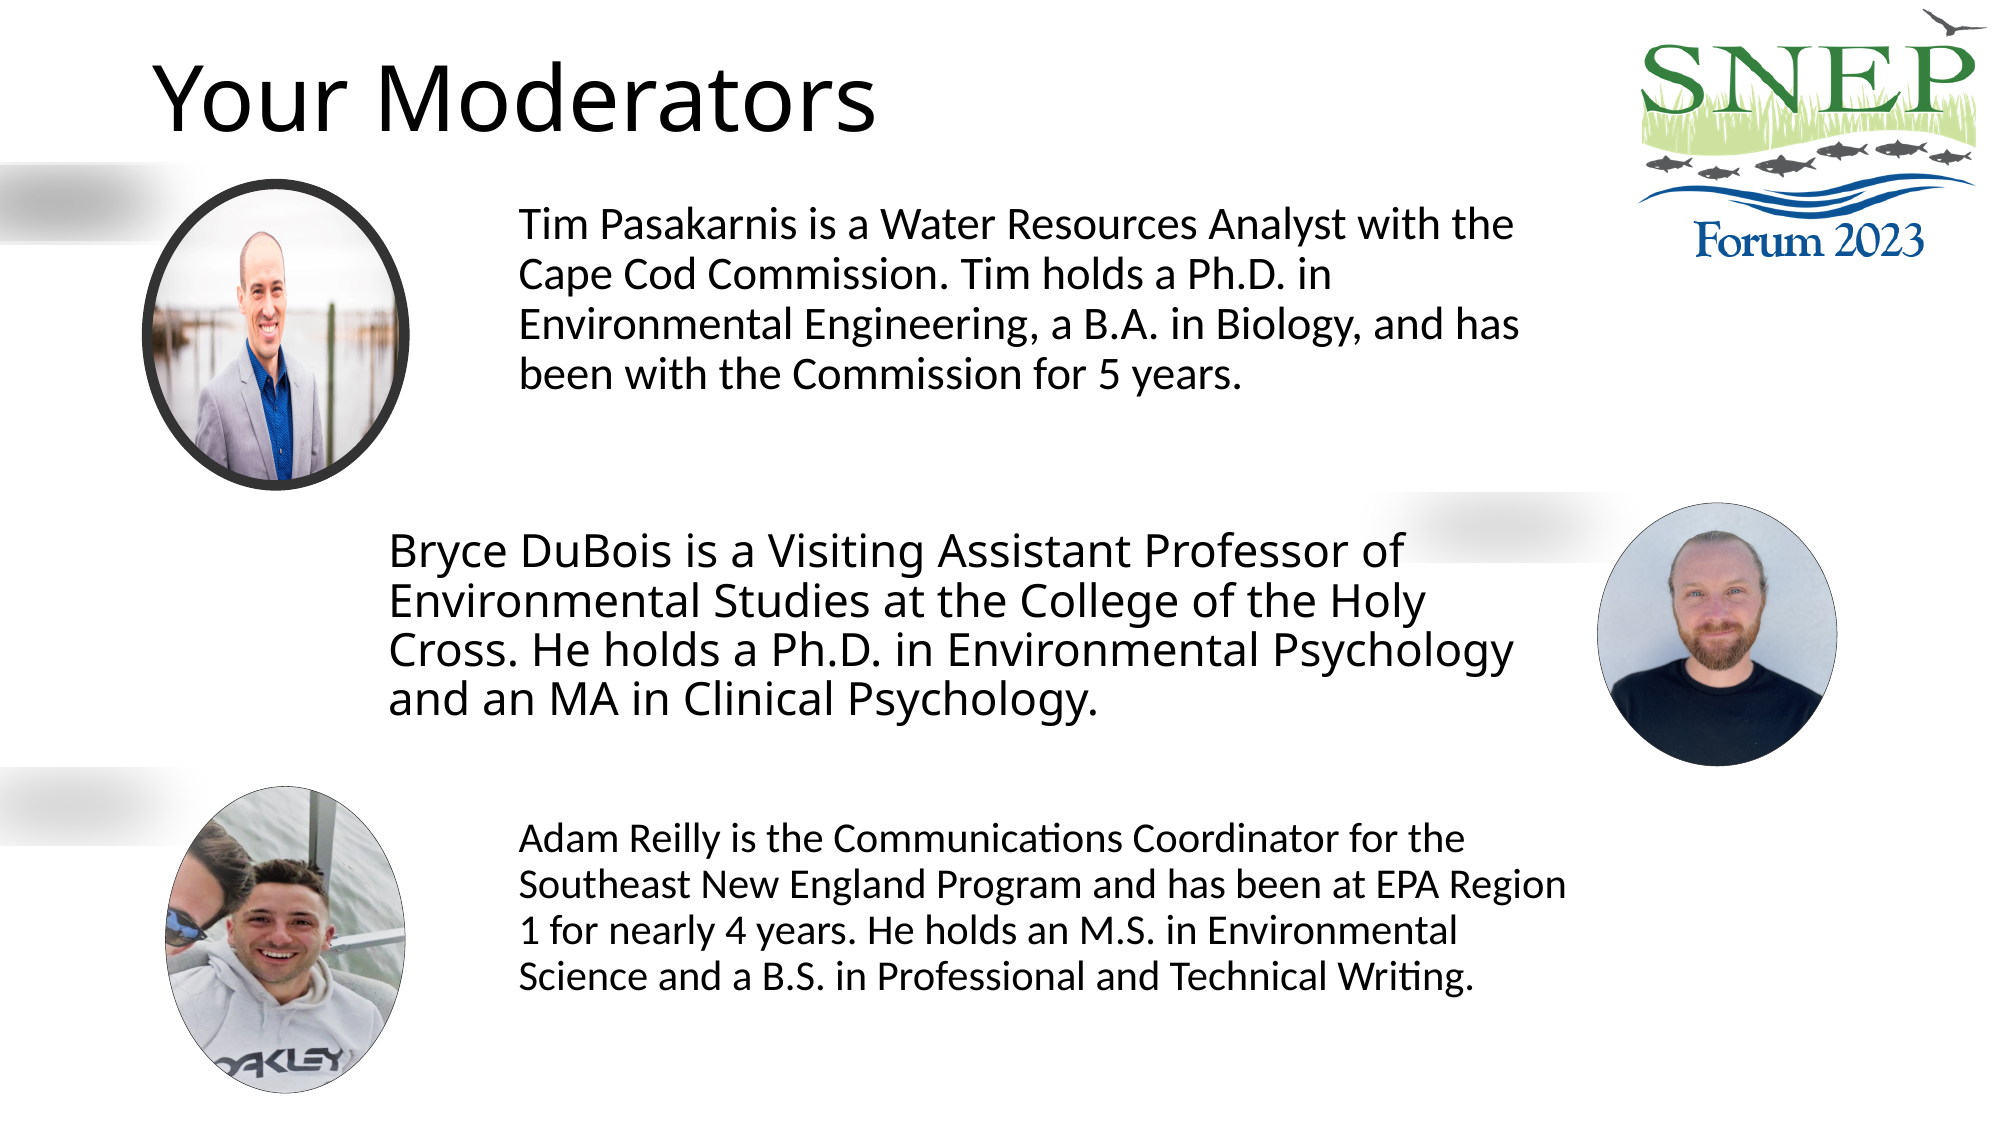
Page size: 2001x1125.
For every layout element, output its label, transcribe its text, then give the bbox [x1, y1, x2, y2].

text_box Adam Reilly is the Communications Coordinator for the Southeast New England Program and has been at EPA Region 1 for nearly 4 years. He holds an M.S. in Environmental Science and a B.S. in Professional and Technical Writing. [503, 808, 1586, 1026]
list Tim Pasakarnis is a Water Resources Analyst with the Cape Cod Commission. Tim holds a Ph.D. in Environmental Engineering, a B.A. in Biology, and has been with the Commission for 5 years. [503, 191, 1598, 409]
title Your Moderators [137, 0, 1626, 211]
picture [1597, 502, 1838, 766]
text_box Bryce DuBois is a Visiting Assistant Professor of Environmental Studies at the College of the Holy Cross. He holds a Ph.D. in Environmental Psychology and an MA in Clinical Psychology. [373, 520, 1530, 738]
picture [165, 786, 406, 1094]
picture [1626, 0, 2000, 264]
picture [147, 181, 406, 489]
